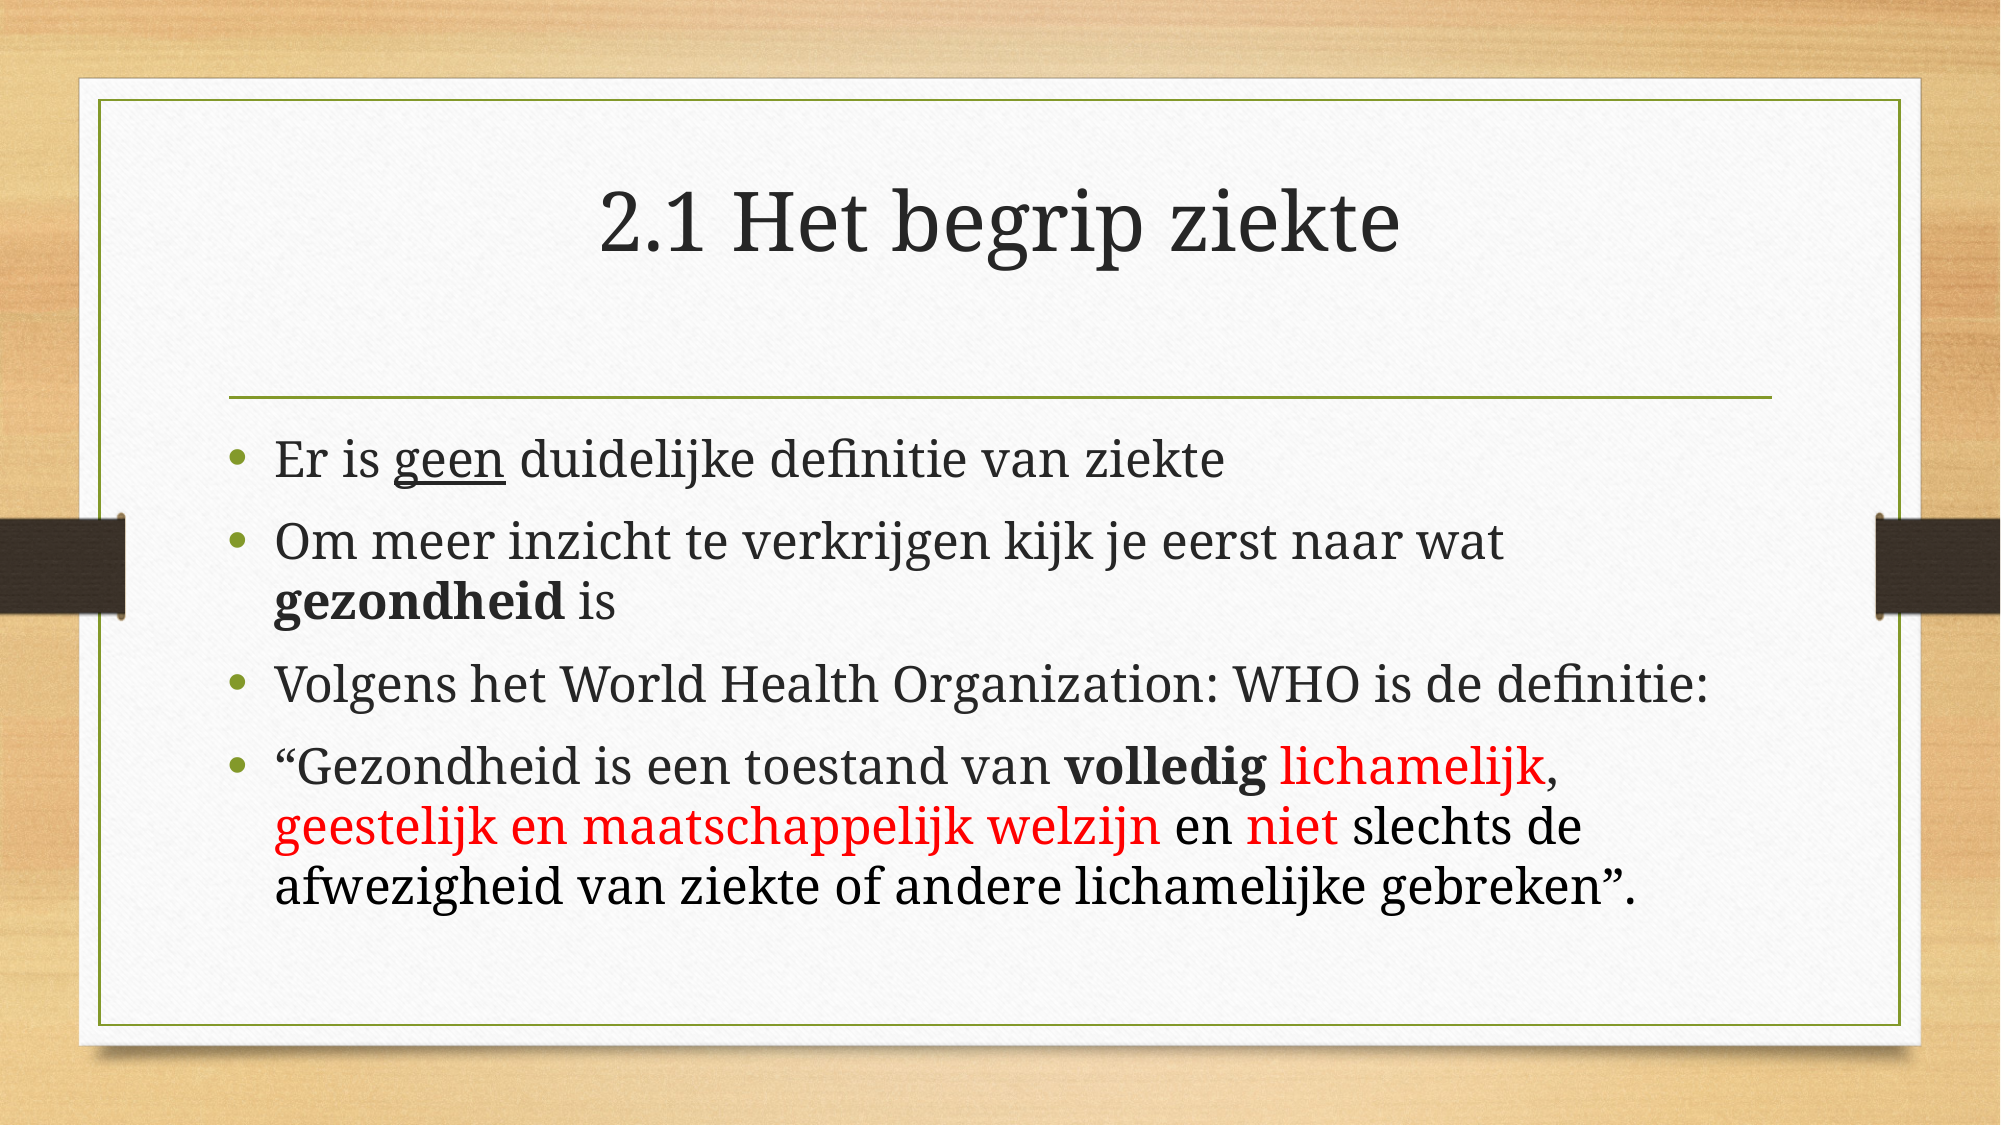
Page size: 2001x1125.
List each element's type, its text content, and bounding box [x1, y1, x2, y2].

list Er is geen duidelijke definitie van ziekte Om meer inzicht te verkrijgen kijk je eerst naar wat gezondheid is Volgens het World Health Organization: WHO is de definitie: “Gezondheid is een toestand van volledig lichamelijk, geestelijk en maatschappelijk welzijn en niet slechts de afwezigheid van ziekte of andere lichamelijke gebreken”. [212, 419, 1788, 964]
picture [0, 0, 2001, 1125]
title 2.1 Het begrip ziekte [212, 161, 1788, 375]
